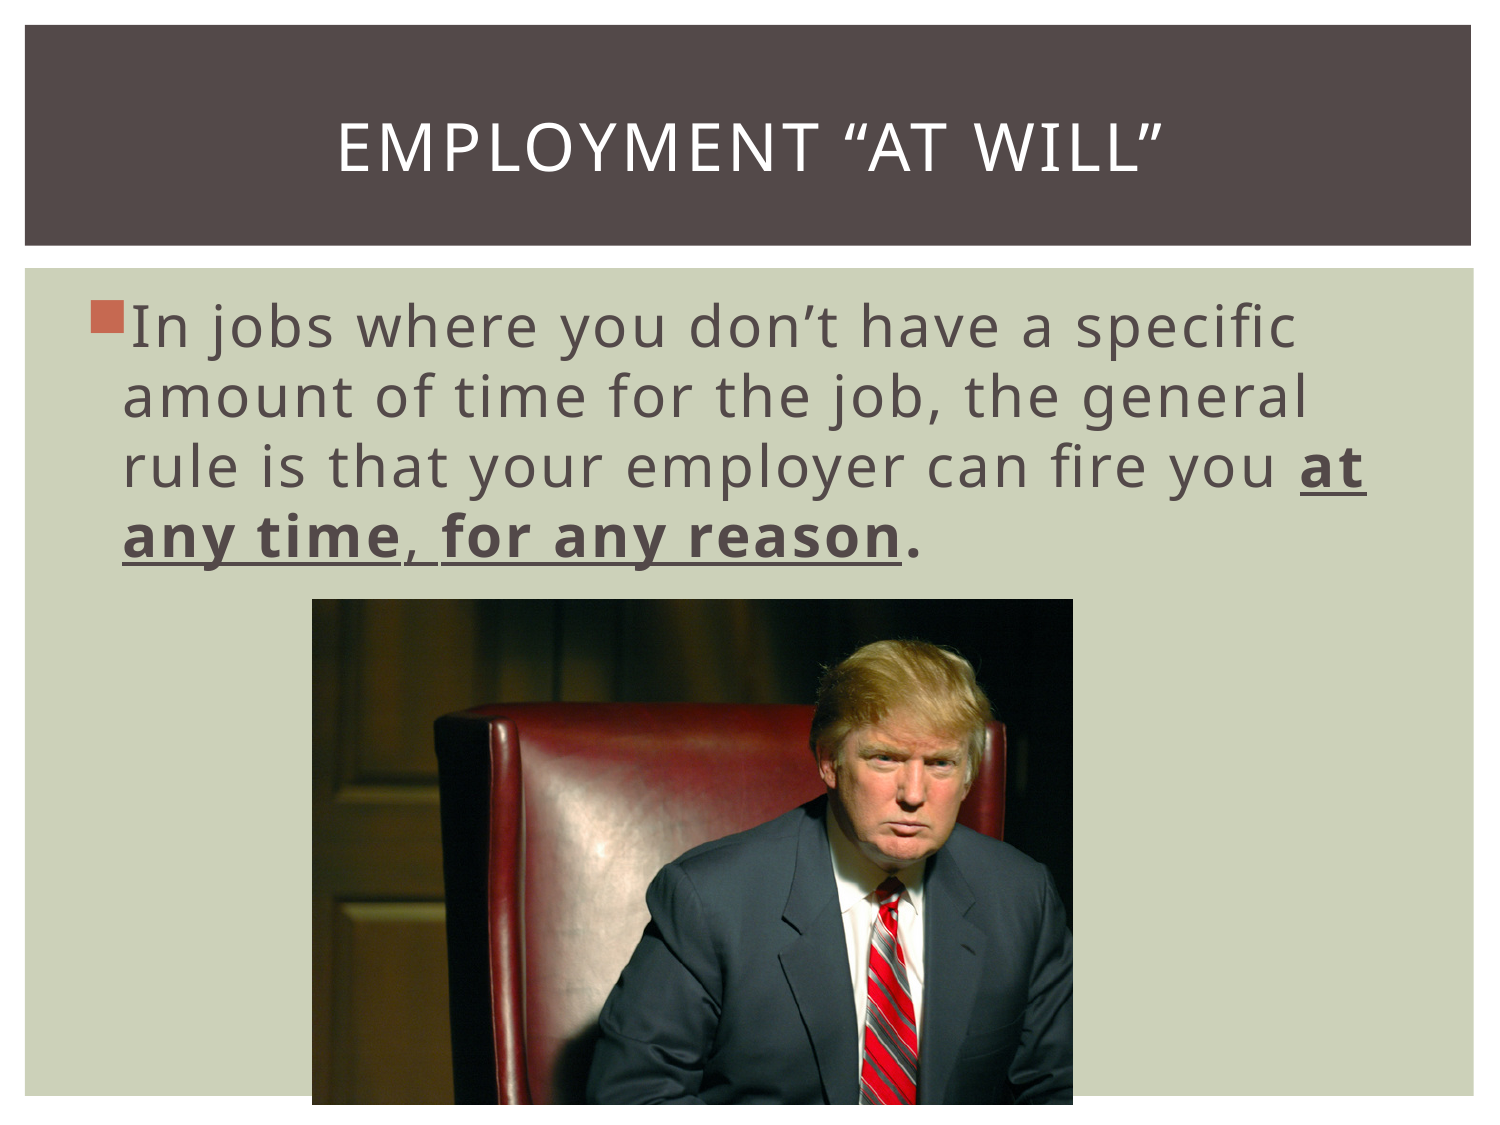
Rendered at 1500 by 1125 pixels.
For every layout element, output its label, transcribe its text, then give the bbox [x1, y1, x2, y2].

list In jobs where you don’t have a specific amount of time for the job, the general rule is that your employer can fire you at any time, for any reason. [62, 281, 1442, 1005]
title Employment “at will” [62, 58, 1438, 232]
picture [312, 599, 1074, 1105]
